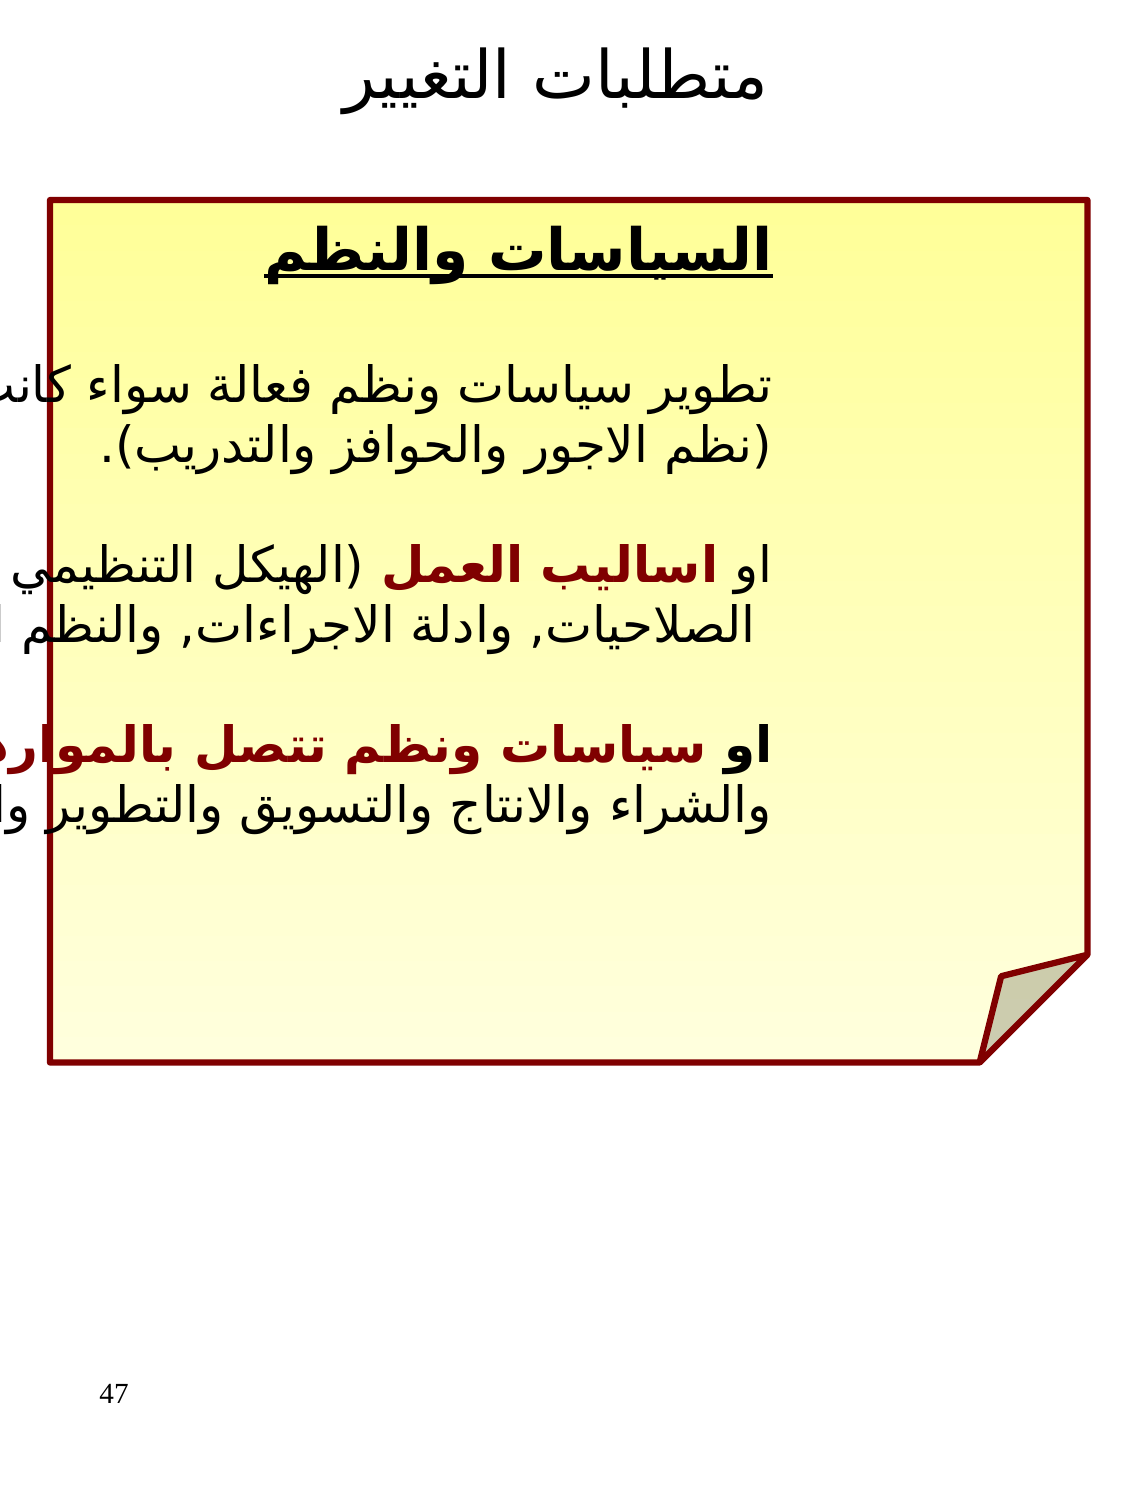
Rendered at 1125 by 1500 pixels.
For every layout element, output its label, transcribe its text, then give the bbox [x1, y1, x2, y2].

slide_number 47 [84, 1366, 319, 1467]
text_box السياسات والنظم تطوير سياسات ونظم فعالة سواء كانت تتصل بالموارد البشرية (نظم الاجور والحوافز والتدريب). او اساليب العمل (الهيكل التنظيمي والوصف الوظيفي وجداول الصلاحيات, وادلة الاجراءات, والنظم الالكترونية) او سياسات ونظم تتصل بالموارد المادية (كنظم الصرف والشراء والانتاج والتسويق والتطوير والتنقل والتخزين) [49, 200, 1088, 1063]
text_box متطلبات التغيير [99, 24, 1013, 120]
